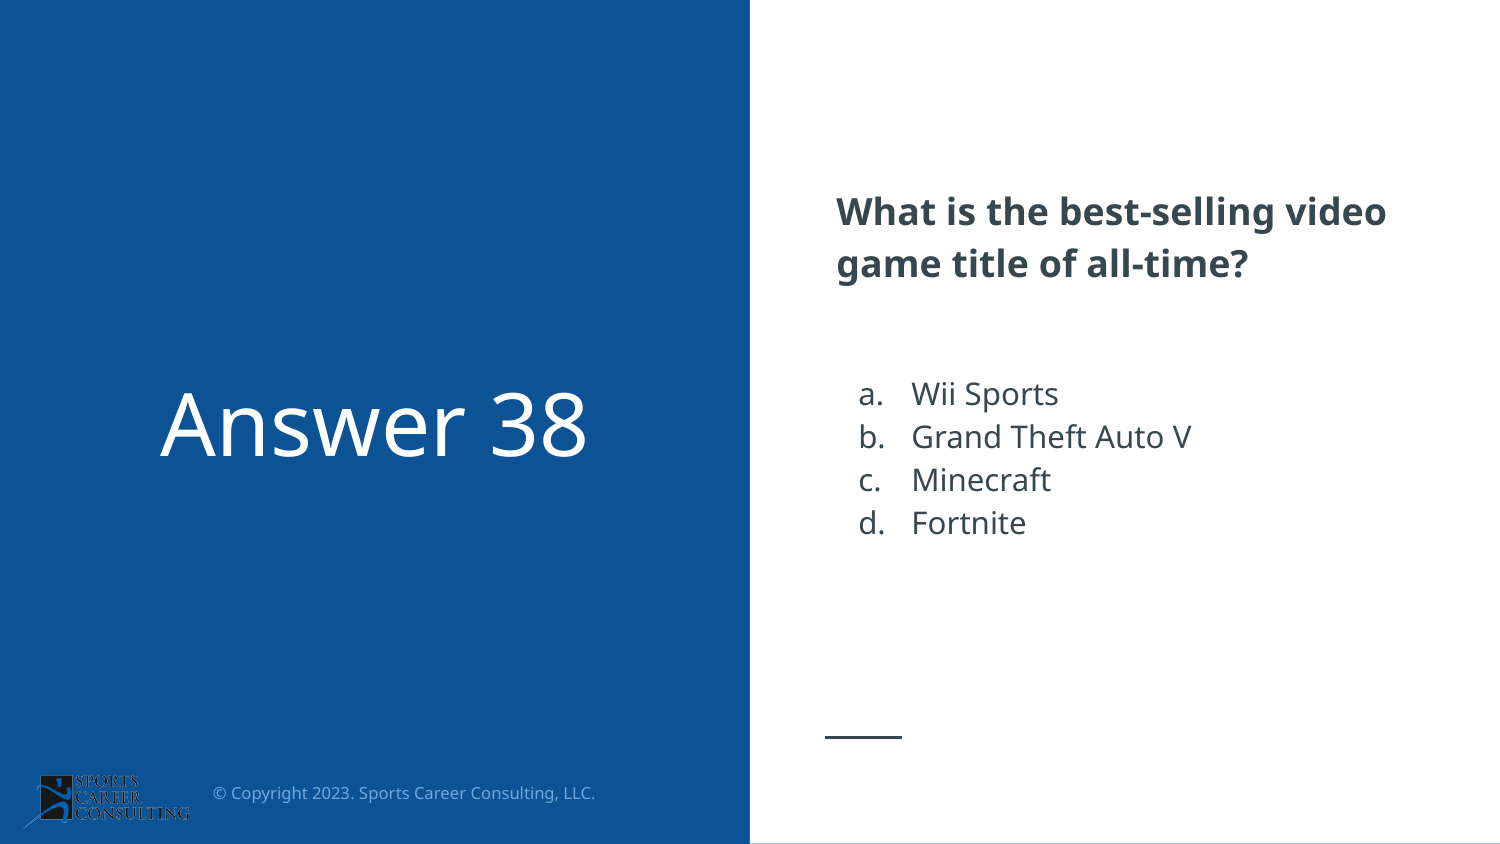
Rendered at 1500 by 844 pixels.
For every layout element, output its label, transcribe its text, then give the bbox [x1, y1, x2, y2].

picture [22, 774, 190, 829]
title Answer 38 [43, 298, 708, 546]
list What is the best-selling video game title of all-time? Wii Sports Grand Theft Auto V Minecraft Fortnite [821, 118, 1486, 725]
text_box © Copyright 2023. Sports Career Consulting, LLC. [197, 767, 750, 838]
